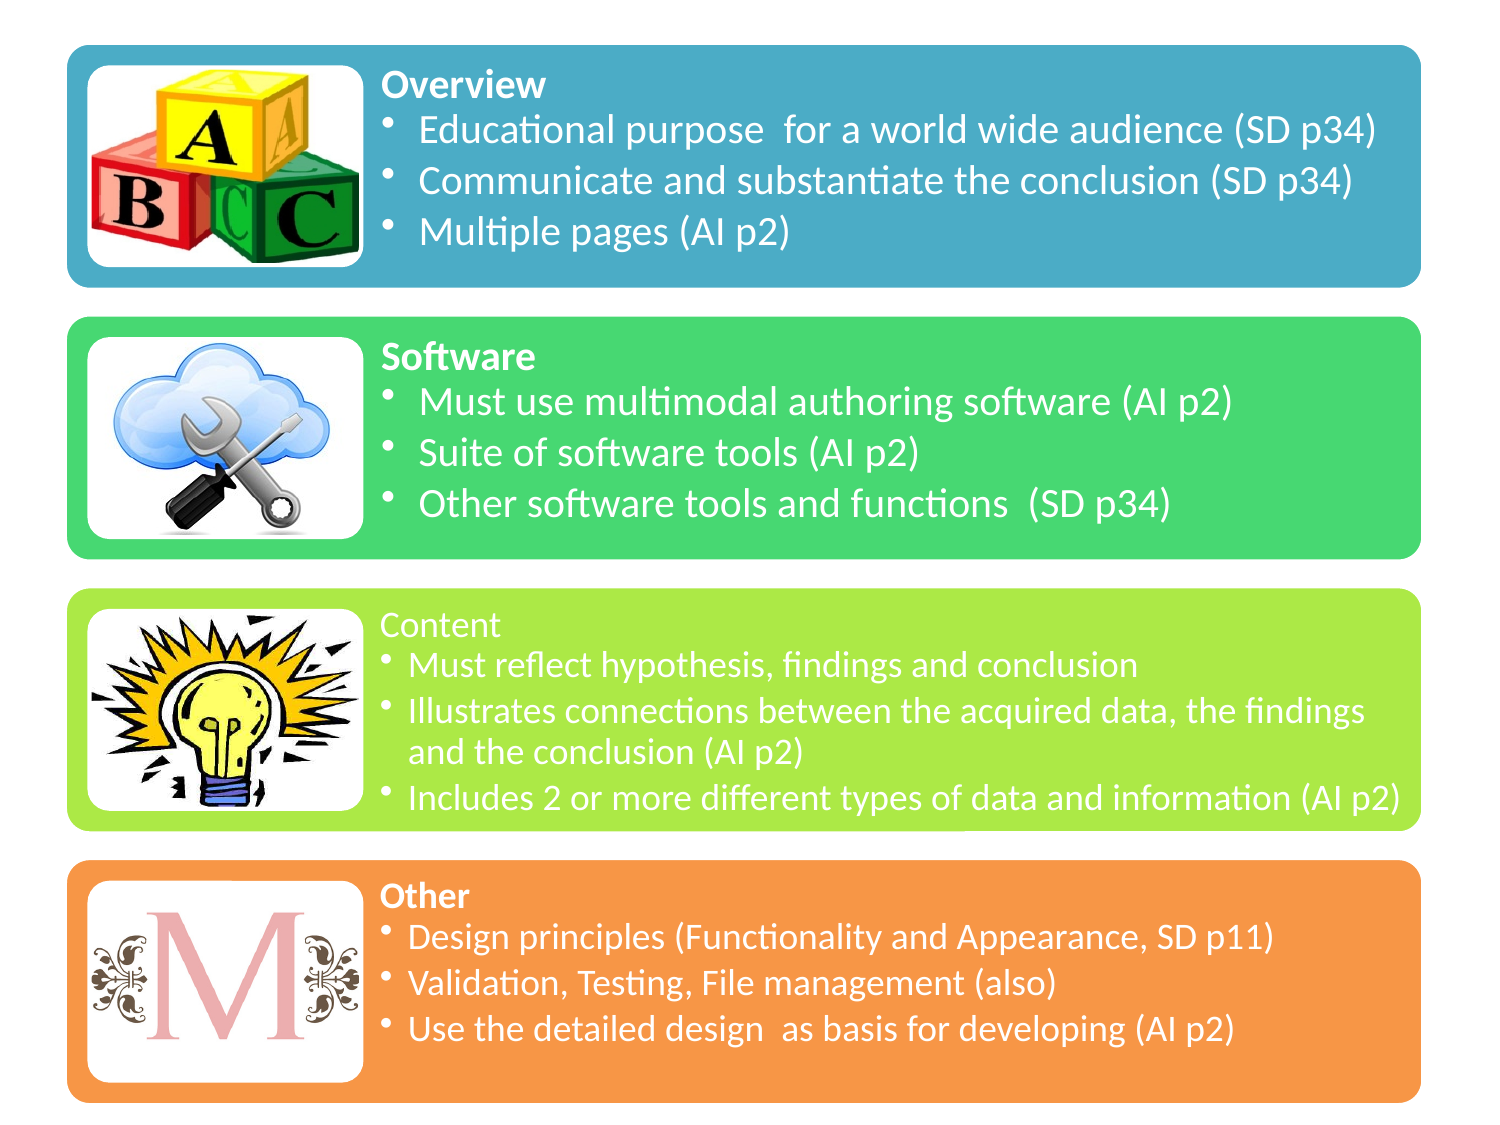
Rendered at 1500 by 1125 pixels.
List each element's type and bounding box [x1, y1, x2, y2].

text_box [64, 42, 1424, 1107]
